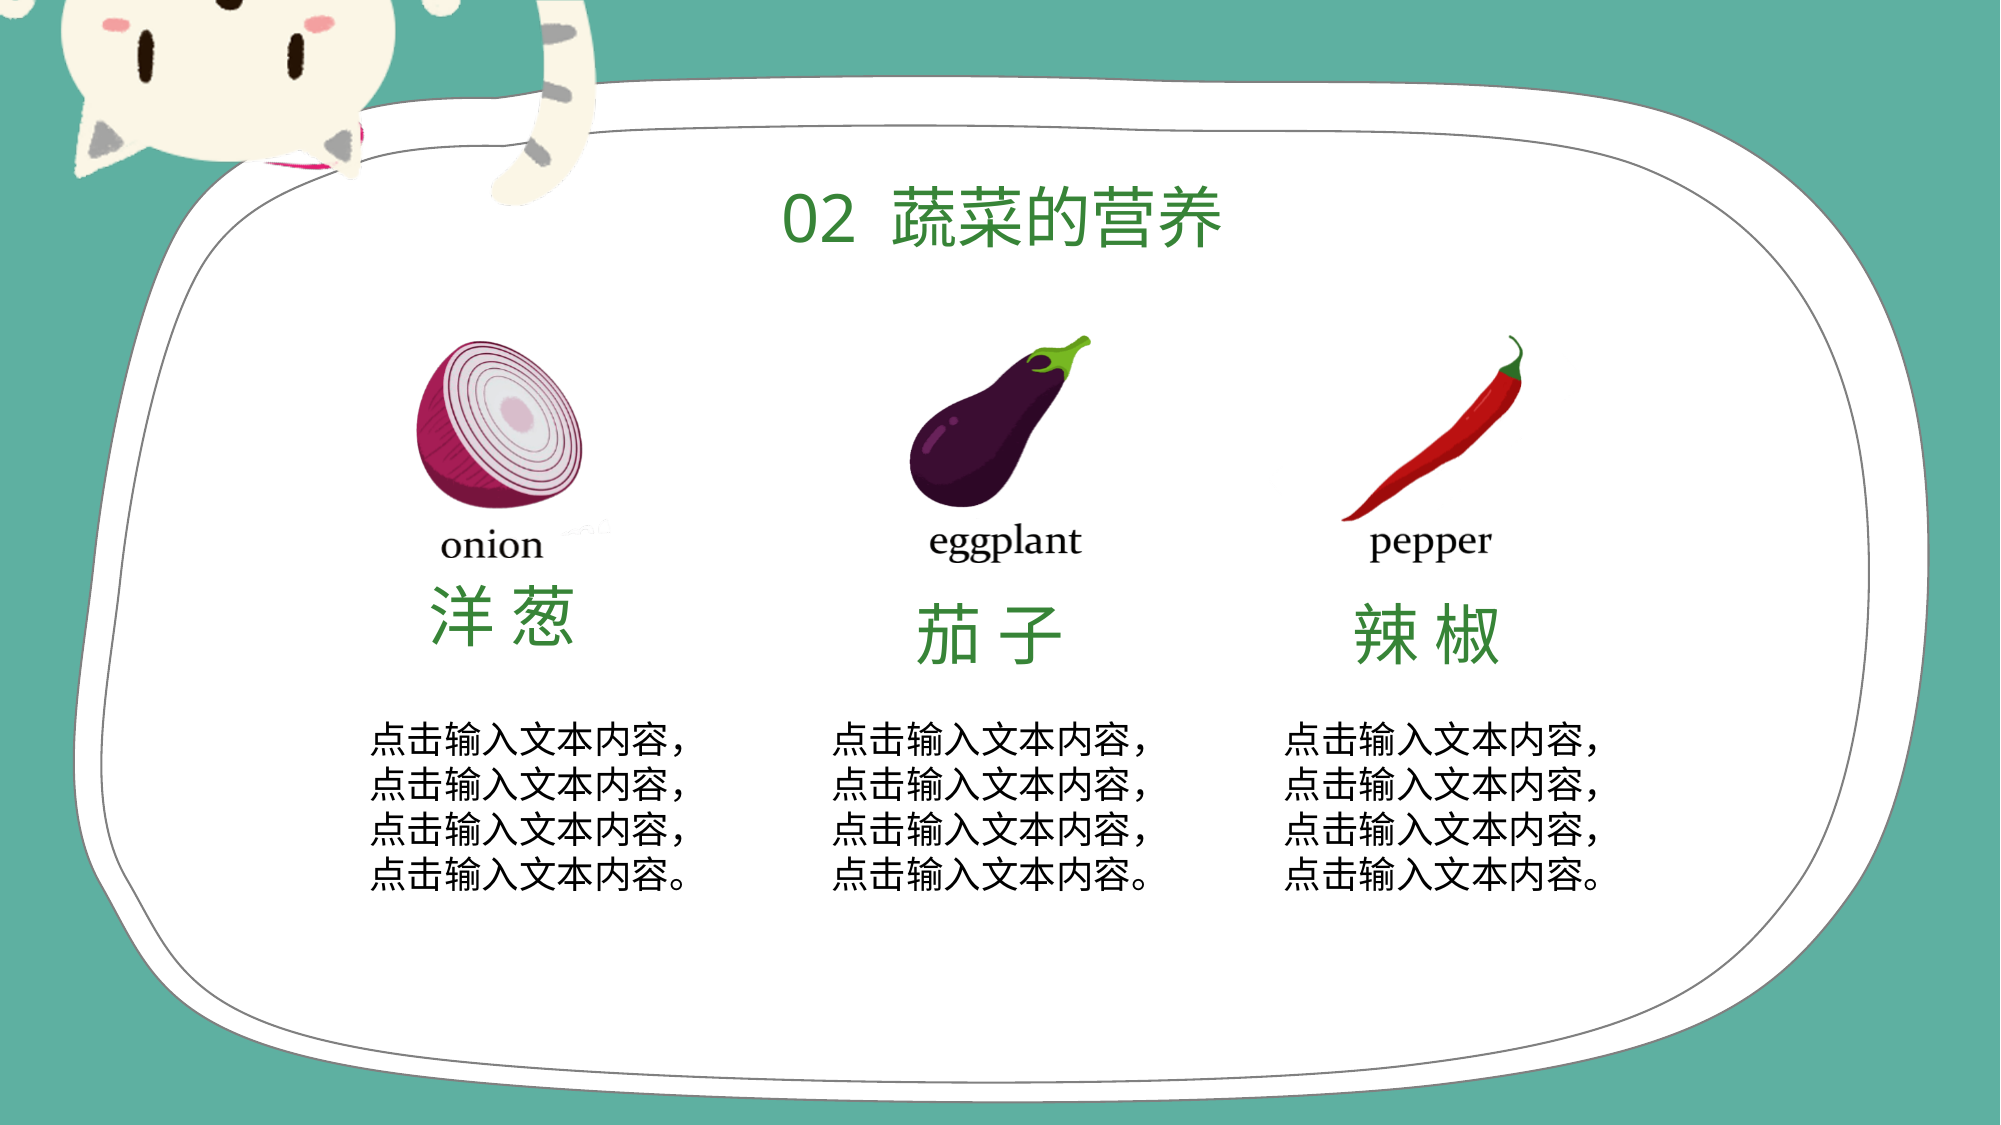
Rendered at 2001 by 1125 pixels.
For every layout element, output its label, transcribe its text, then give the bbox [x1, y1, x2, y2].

text_box 点击输入文本内容，点击输入文本内容，点击输入文本内容，点击输入文本内容。 [354, 708, 722, 994]
picture [909, 335, 1091, 563]
text_box 点击输入文本内容，点击输入文本内容，点击输入文本内容，点击输入文本内容。 [1269, 708, 1636, 994]
text_box 点击输入文本内容，点击输入文本内容，点击输入文本内容，点击输入文本内容。 [816, 708, 1184, 994]
text_box 茄 子 [900, 585, 1149, 681]
text_box 辣 椒 [1338, 585, 1586, 681]
text_box 洋 葱 [414, 567, 662, 663]
picture [1269, 335, 1577, 563]
picture [0, 0, 597, 217]
picture [414, 340, 611, 558]
text_box 02 蔬菜的营养 [766, 168, 1270, 264]
